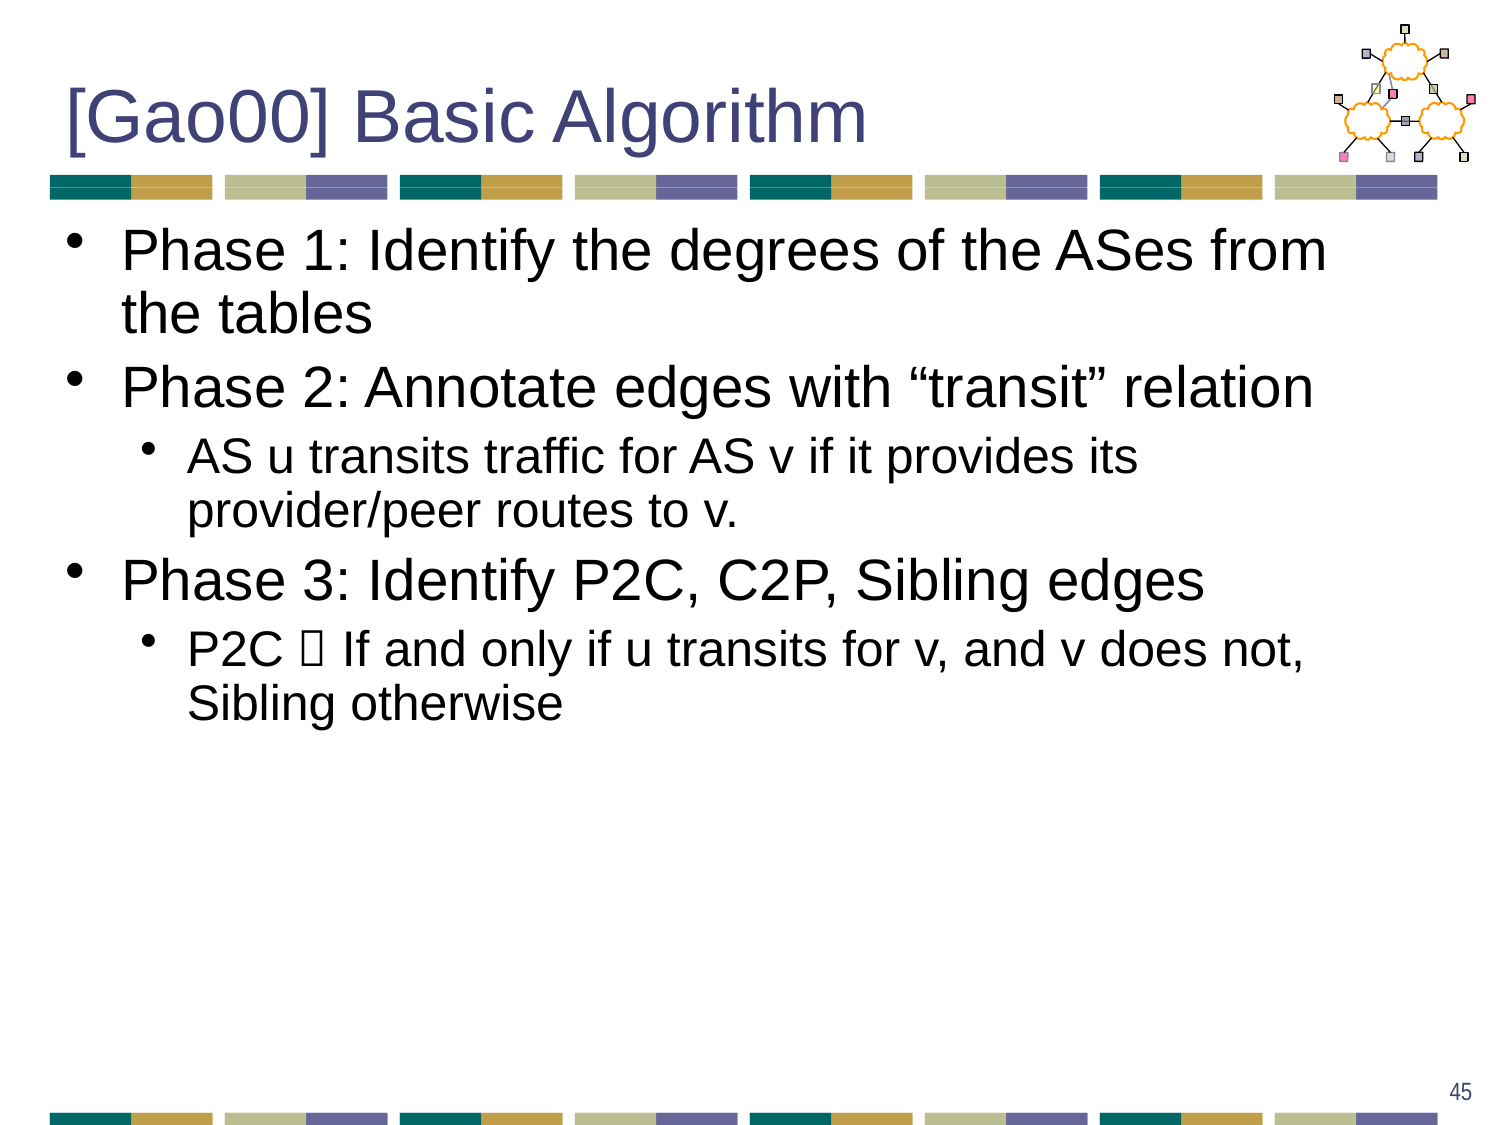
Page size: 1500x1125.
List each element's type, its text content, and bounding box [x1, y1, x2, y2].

title [Gao00] Basic Algorithm [49, 62, 1388, 163]
list Phase 1: Identify the degrees of the ASes from the tables Phase 2: Annotate edges with “transit” relation AS u transits traffic for AS v if it provides its provider/peer routes to v. Phase 3: Identify P2C, C2P, Sibling edges P2C  If and only if u transits for v, and v does not, Sibling otherwise [49, 212, 1438, 1001]
slide_number 45 [1174, 1037, 1488, 1113]
